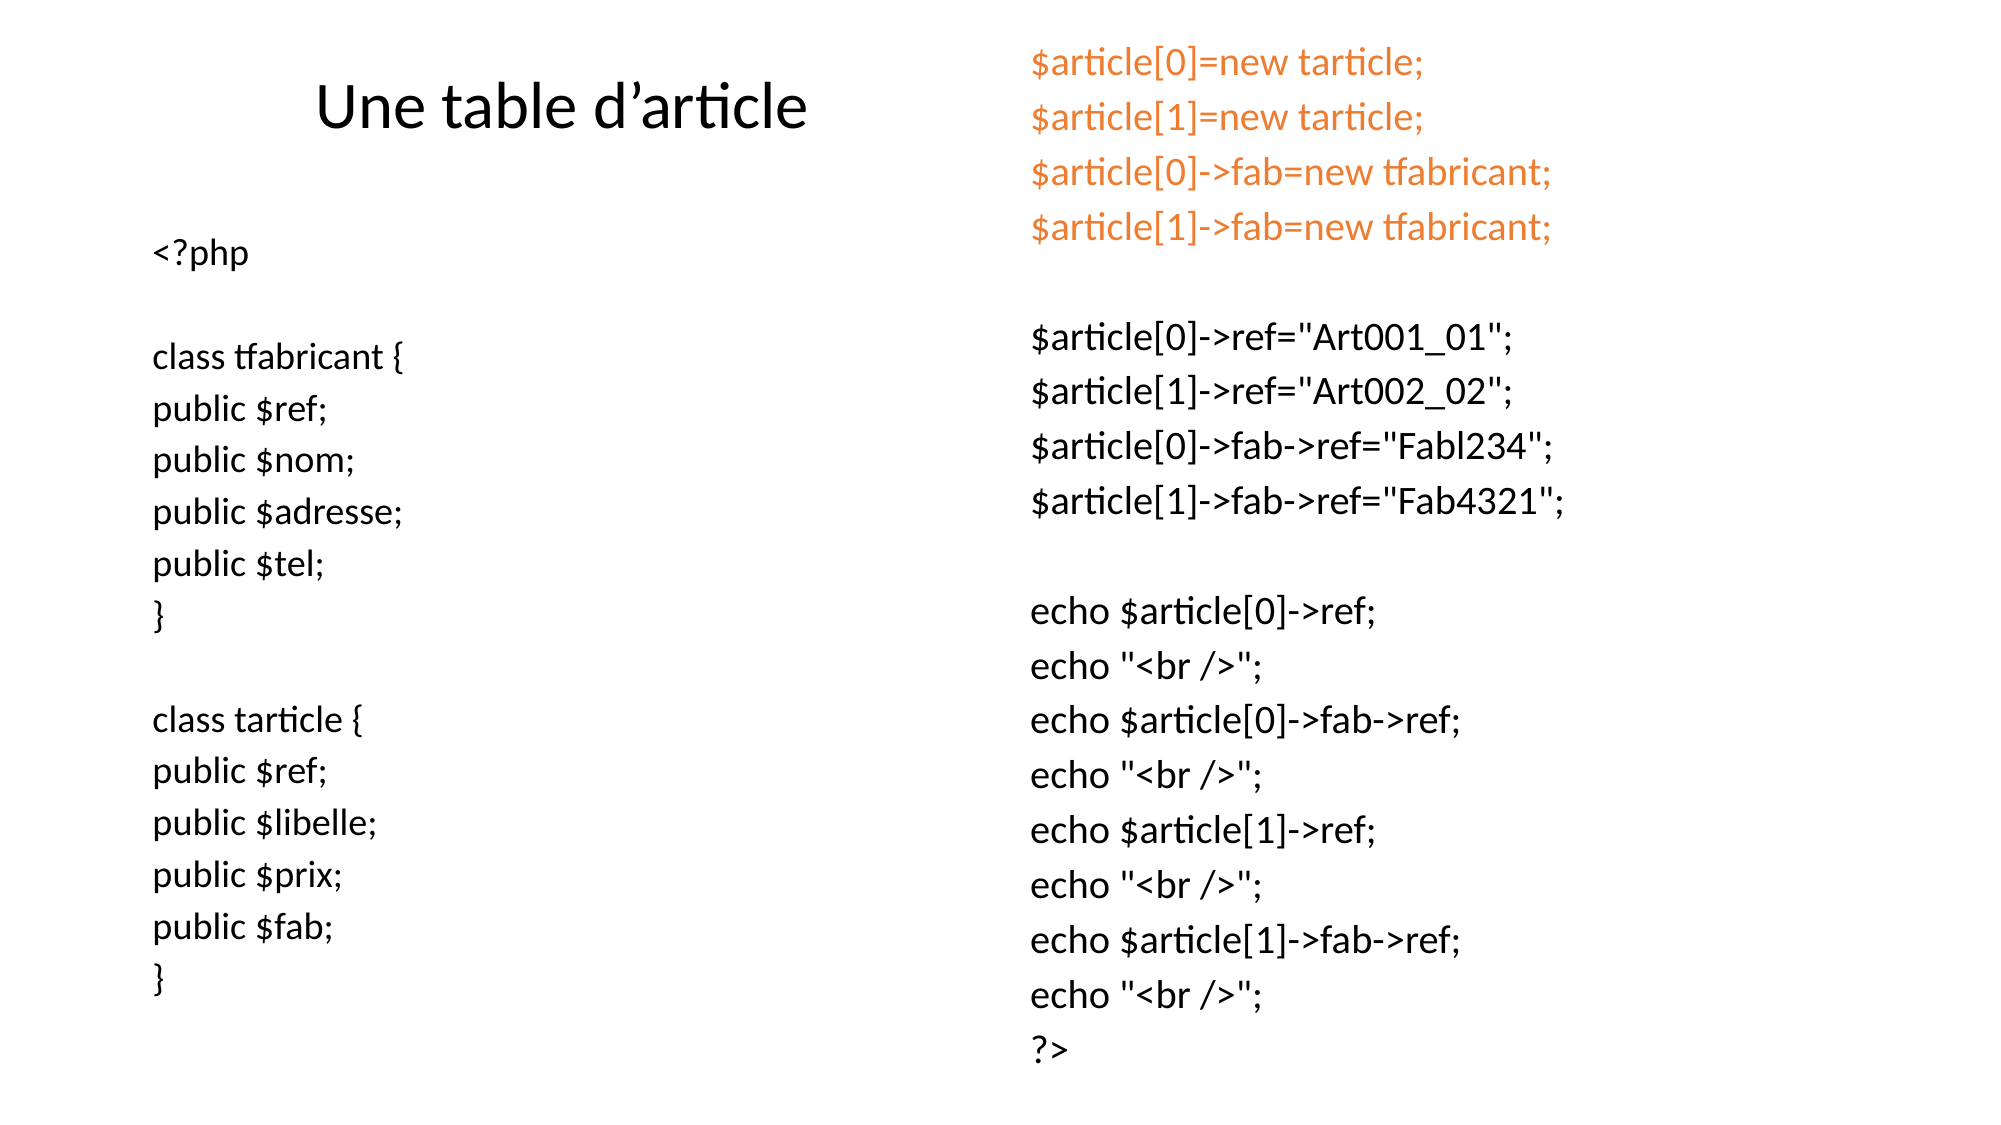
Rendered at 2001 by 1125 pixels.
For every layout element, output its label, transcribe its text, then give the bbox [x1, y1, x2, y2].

list $article[0]=new tarticle; $article[1]=new tarticle; $article[0]->fab=new tfabricant; $article[1]->fab=new tfabricant; $article[0]->ref="Art001_01"; $article[1]->ref="Art002_02"; $article[0]->fab->ref="Fabl234"; $article[1]->fab->ref="Fab4321"; echo $article[0]->ref; echo "<br />"; echo $article[0]->fab->ref; echo "<br />"; echo $article[1]->ref; echo "<br />"; echo $article[1]->fab->ref; echo "<br />"; ?> [1015, 33, 1866, 1095]
list <?php class tfabricant { public $ref; public $nom; public $adresse; public $tel; } class tarticle { public $ref; public $libelle; public $prix; public $fab; } [137, 224, 988, 1014]
text_box Une table d’article [300, 54, 825, 150]
